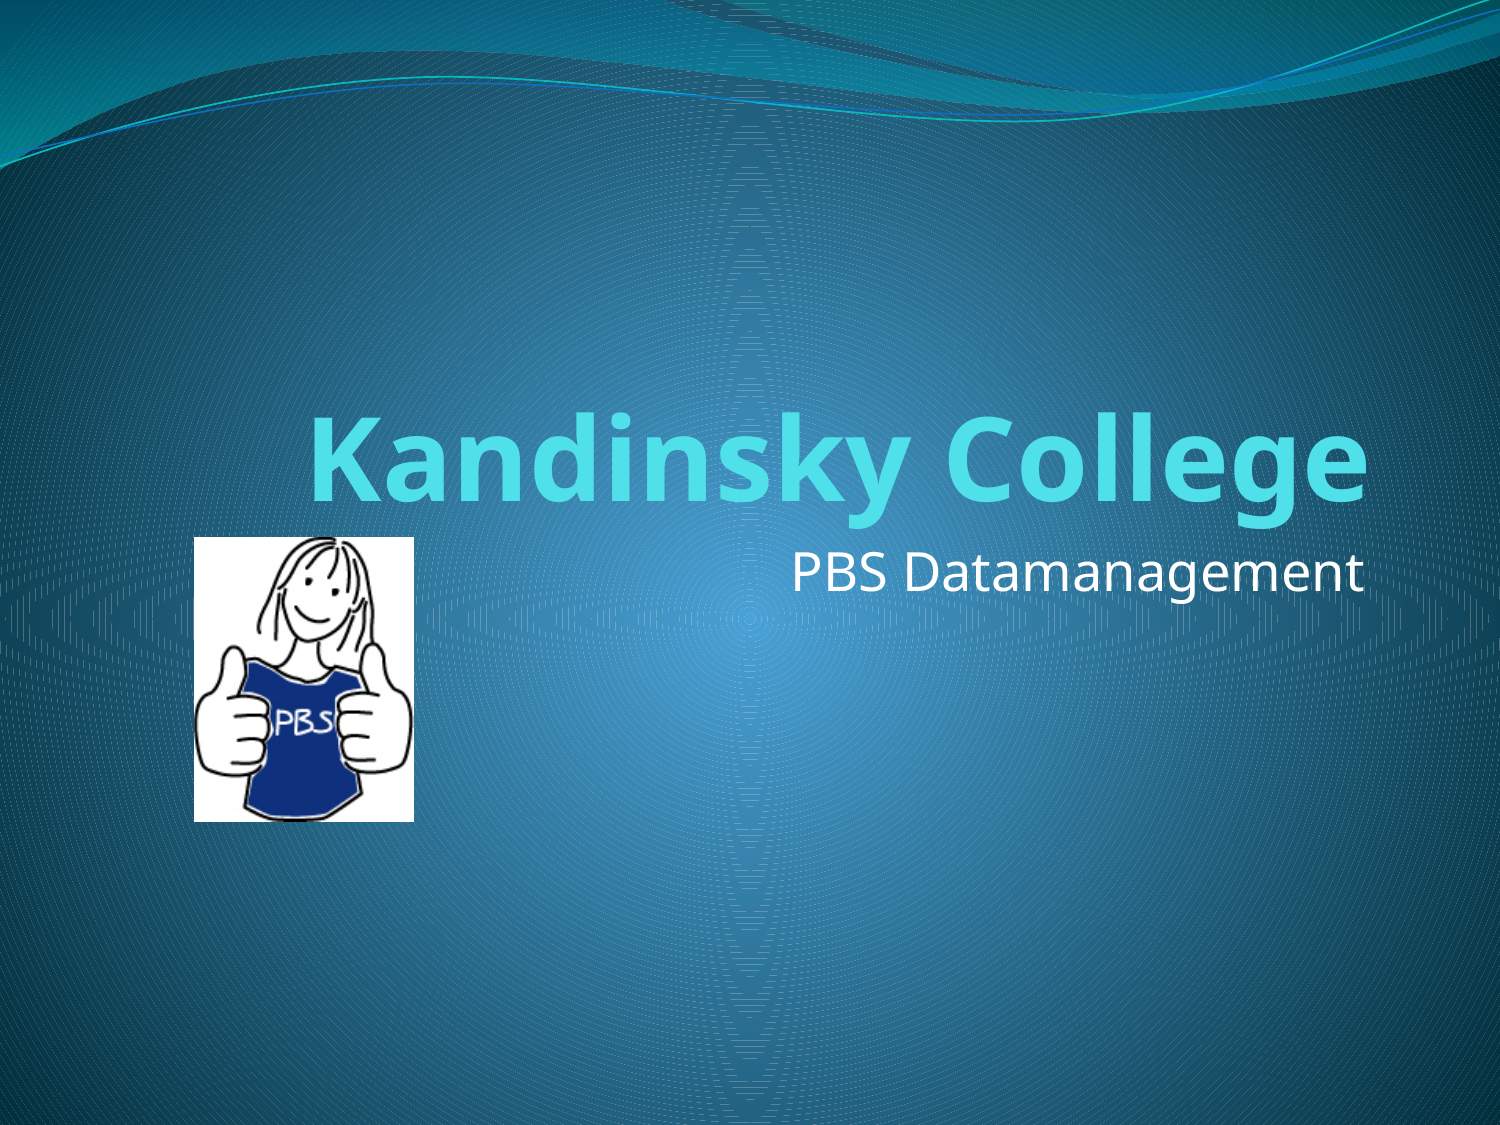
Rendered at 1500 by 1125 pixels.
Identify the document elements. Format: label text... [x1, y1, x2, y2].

title Kandinsky College [87, 224, 1376, 525]
picture [194, 537, 414, 822]
subtitle PBS Datamanagement [87, 529, 1376, 818]
